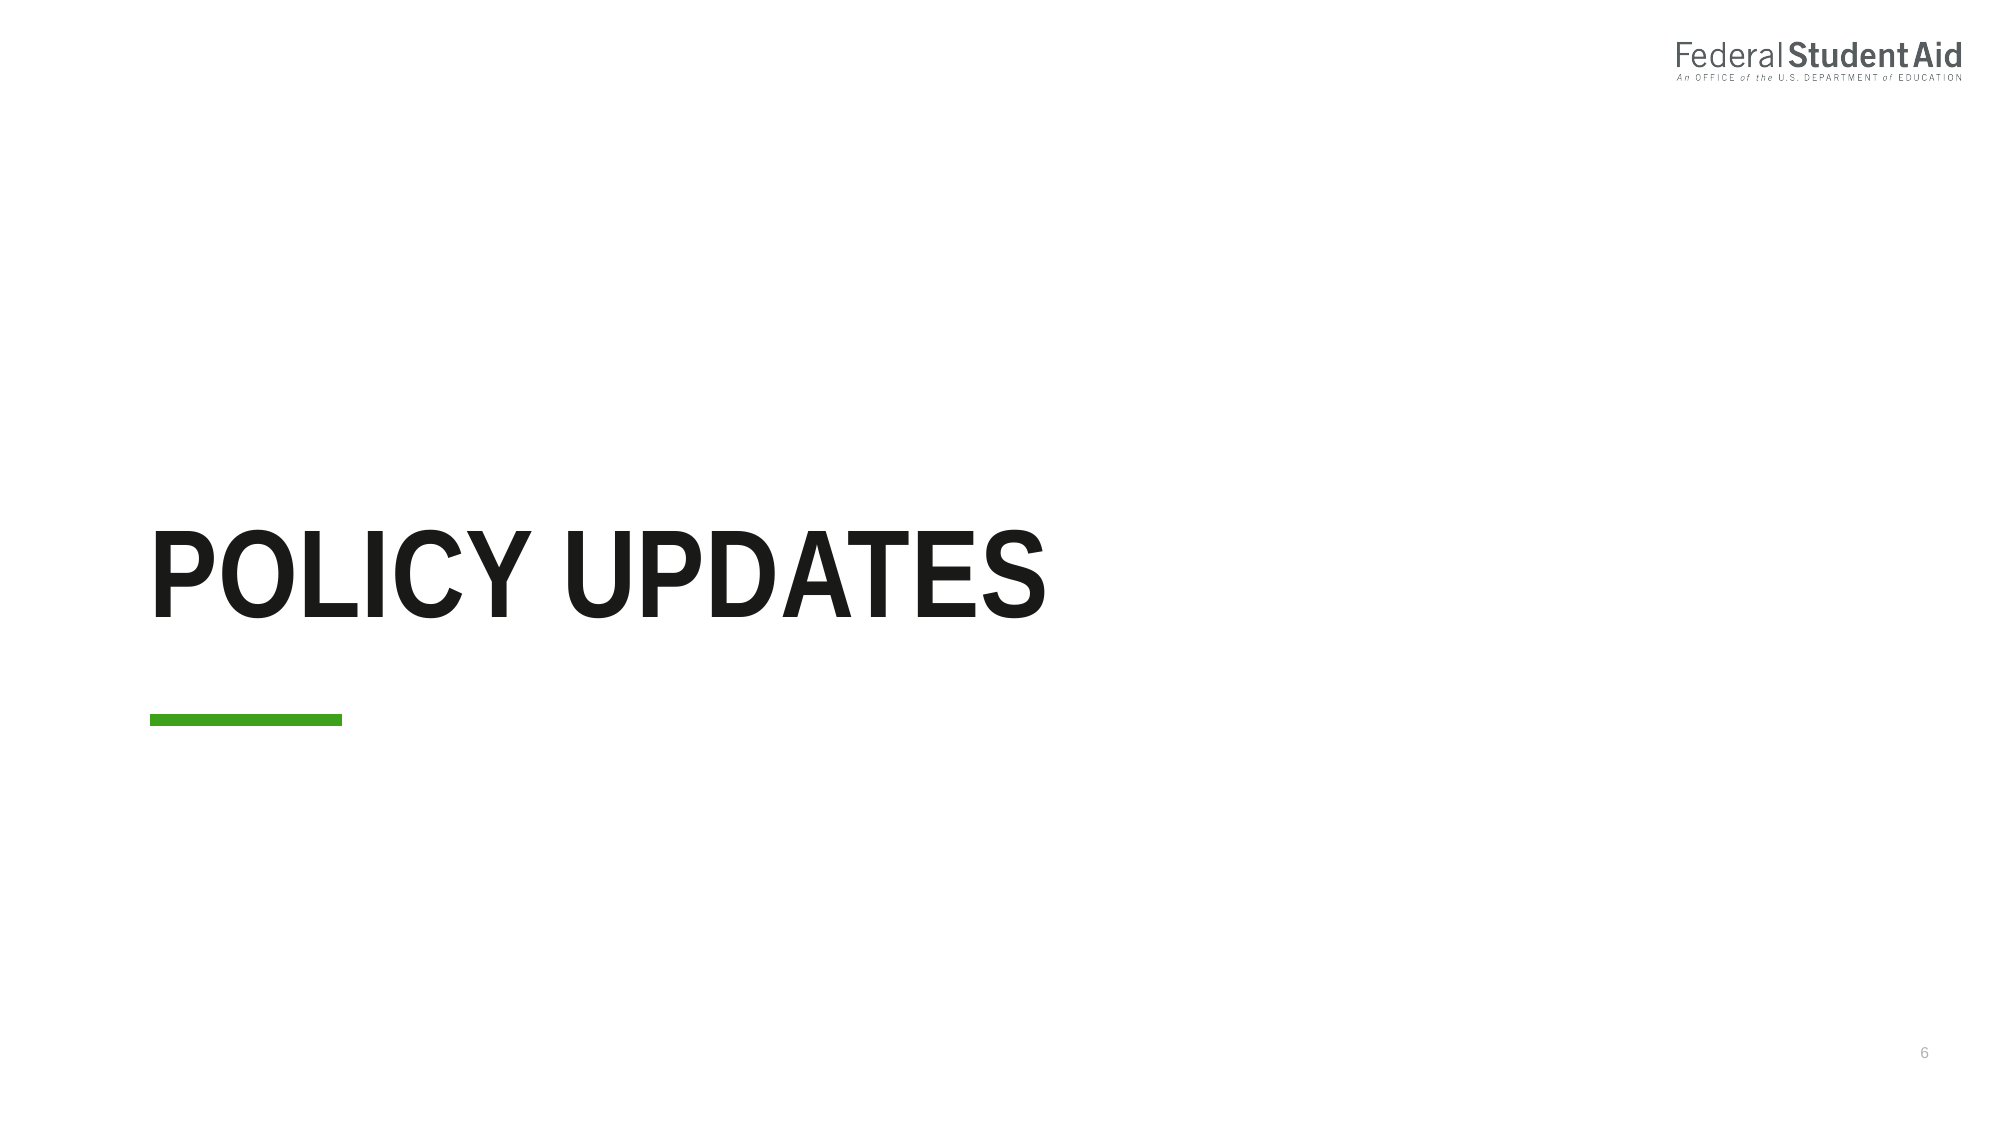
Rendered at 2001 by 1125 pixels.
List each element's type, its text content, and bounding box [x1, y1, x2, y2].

title Policy updates [149, 314, 1471, 652]
picture [1651, 16, 1986, 106]
slide_number 6 [1920, 1042, 1986, 1094]
